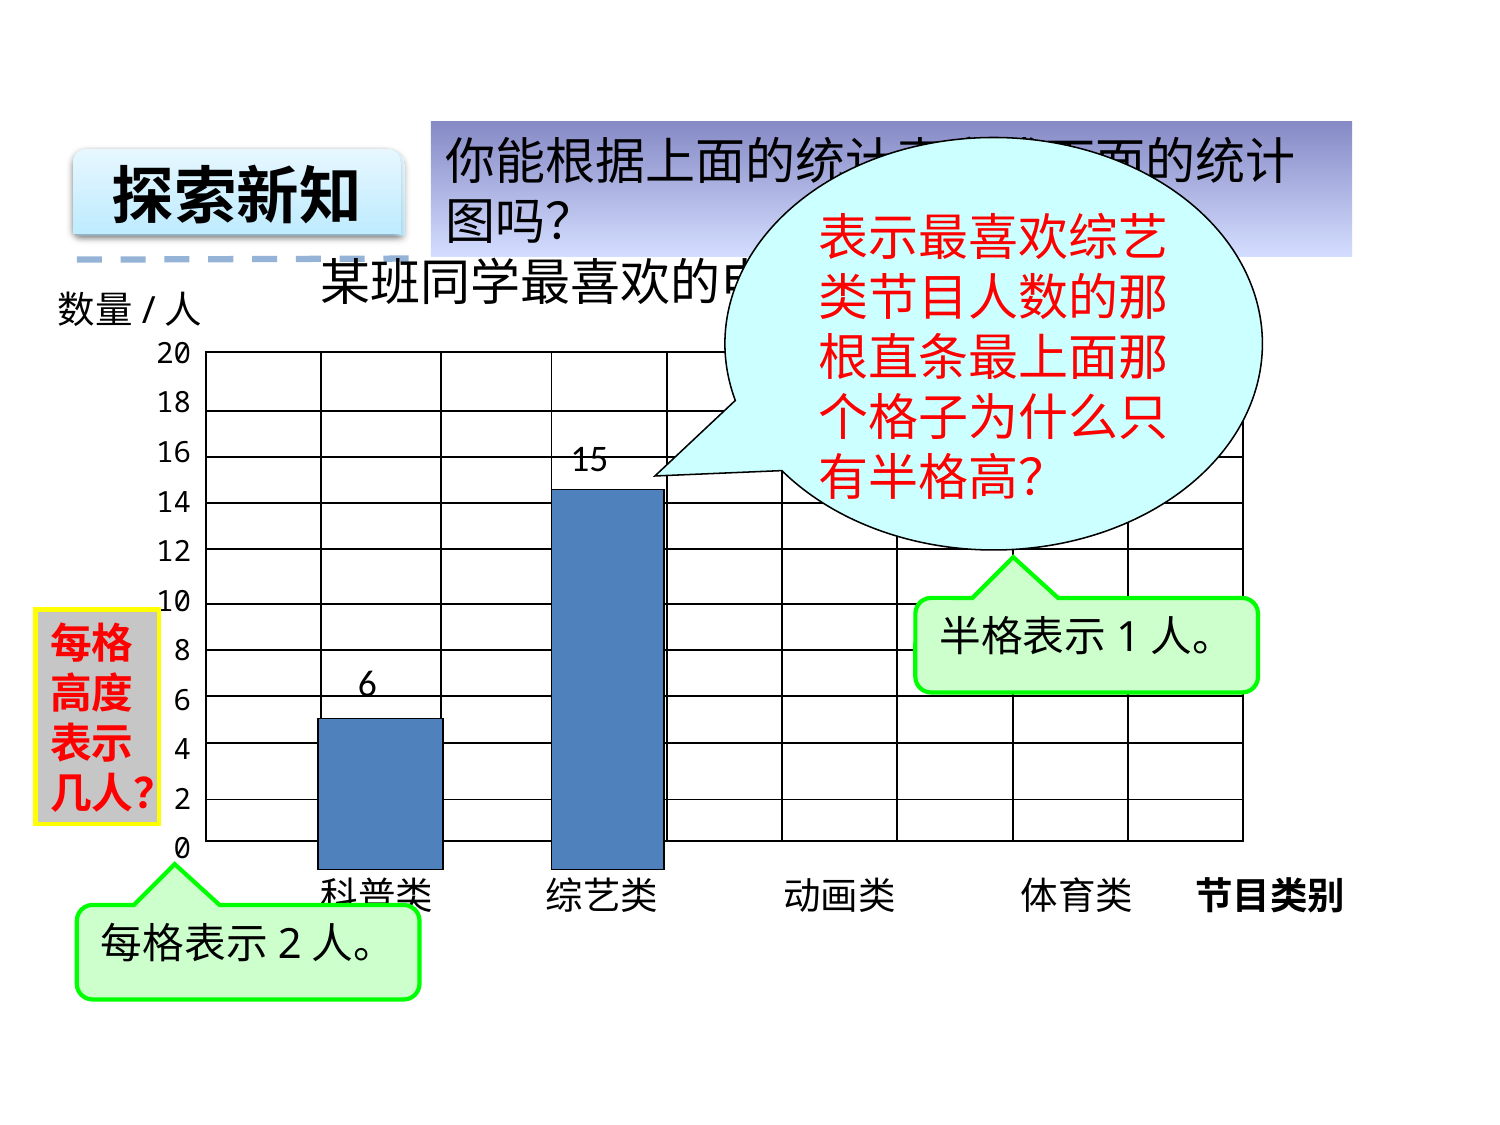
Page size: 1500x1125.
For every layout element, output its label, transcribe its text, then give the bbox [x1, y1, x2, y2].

table_cell [207, 412, 320, 456]
table_cell [668, 651, 781, 695]
table_cell [783, 605, 896, 649]
text_box 节目类别 [1180, 864, 1381, 924]
table_header [668, 353, 734, 410]
text_box 每格高度表示几人？ [35, 609, 160, 825]
table_cell [1129, 697, 1242, 742]
table_cell [898, 697, 1012, 742]
table_cell [322, 504, 440, 548]
table_cell [668, 744, 781, 799]
table_cell [1040, 524, 1127, 548]
table_cell [1014, 697, 1127, 742]
table_header [207, 353, 320, 410]
table_cell [668, 504, 781, 548]
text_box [76, 150, 417, 260]
table_cell [783, 800, 896, 840]
table_cell [668, 550, 781, 603]
text_box 科普类 [305, 864, 449, 924]
table_cell [207, 458, 320, 502]
text_box 20 18 16 14 12 10 8 6 4 2 0 [118, 326, 206, 904]
table_cell [668, 471, 781, 502]
table_cell [1129, 744, 1242, 799]
table_cell [783, 504, 896, 548]
table_cell [322, 697, 440, 718]
text_box 你能根据上面的统计表完成下面的统计图吗？ [430, 121, 1353, 257]
text_box 某班同学最喜欢的电视节目统计图 [305, 243, 749, 319]
table_cell [442, 697, 551, 742]
table_cell [783, 651, 896, 695]
text_box 每格表示2人。 [76, 864, 420, 1000]
text_box 半格表示1人。 [915, 557, 1259, 693]
text_box 体育类 [1005, 864, 1149, 924]
table_cell [207, 504, 320, 548]
table_cell [322, 651, 343, 695]
table_cell [1168, 458, 1242, 502]
table_cell [783, 744, 896, 799]
table_cell [431, 651, 440, 695]
table_cell [668, 605, 781, 649]
table_header [442, 353, 551, 410]
table_cell [783, 473, 819, 502]
table_cell [668, 697, 781, 742]
table_cell [207, 697, 320, 742]
table_cell [322, 412, 440, 456]
text_box 综艺类 [530, 864, 674, 924]
table_cell [668, 800, 781, 840]
table_cell [322, 550, 440, 603]
text_box 15 [555, 426, 656, 487]
text_box [318, 718, 444, 870]
table_cell [442, 550, 551, 603]
table_cell [442, 605, 551, 649]
table_cell [898, 605, 917, 649]
table_cell [898, 550, 1012, 603]
text_box 6 [343, 651, 431, 712]
table_cell [552, 412, 666, 456]
table_cell [207, 651, 320, 695]
table_cell [1129, 504, 1242, 548]
table_header [322, 353, 440, 410]
table_cell [1129, 550, 1242, 597]
table_cell [442, 504, 551, 548]
table_cell [898, 651, 1012, 695]
table_cell [207, 605, 320, 649]
table_cell [552, 458, 666, 502]
table_cell [1220, 425, 1242, 456]
text_box 表示最喜欢综艺类节目人数的那根直条最上面那个格子为什么只有半格高？ [654, 137, 1263, 550]
table_cell [207, 800, 318, 840]
table_cell [442, 458, 551, 502]
table_header [552, 353, 666, 410]
table_cell [442, 412, 551, 456]
table_cell [898, 537, 948, 548]
table_cell [1014, 800, 1127, 840]
text_box 数量/人 [43, 278, 281, 339]
table_cell [783, 697, 896, 742]
text_box [551, 489, 665, 870]
table_cell [1129, 800, 1242, 840]
table_cell [442, 651, 551, 695]
table_cell [1014, 550, 1127, 597]
text_box 动画类 [768, 864, 911, 924]
table_cell [1014, 744, 1127, 799]
table_cell [444, 800, 551, 840]
table_cell [898, 744, 1012, 799]
table_cell [322, 458, 440, 502]
table_cell [207, 744, 318, 799]
table_cell [322, 605, 440, 649]
table_cell [444, 744, 551, 799]
table_cell [207, 550, 320, 603]
table_cell [898, 800, 1012, 840]
table_cell [783, 550, 896, 603]
table_cell [668, 412, 721, 456]
